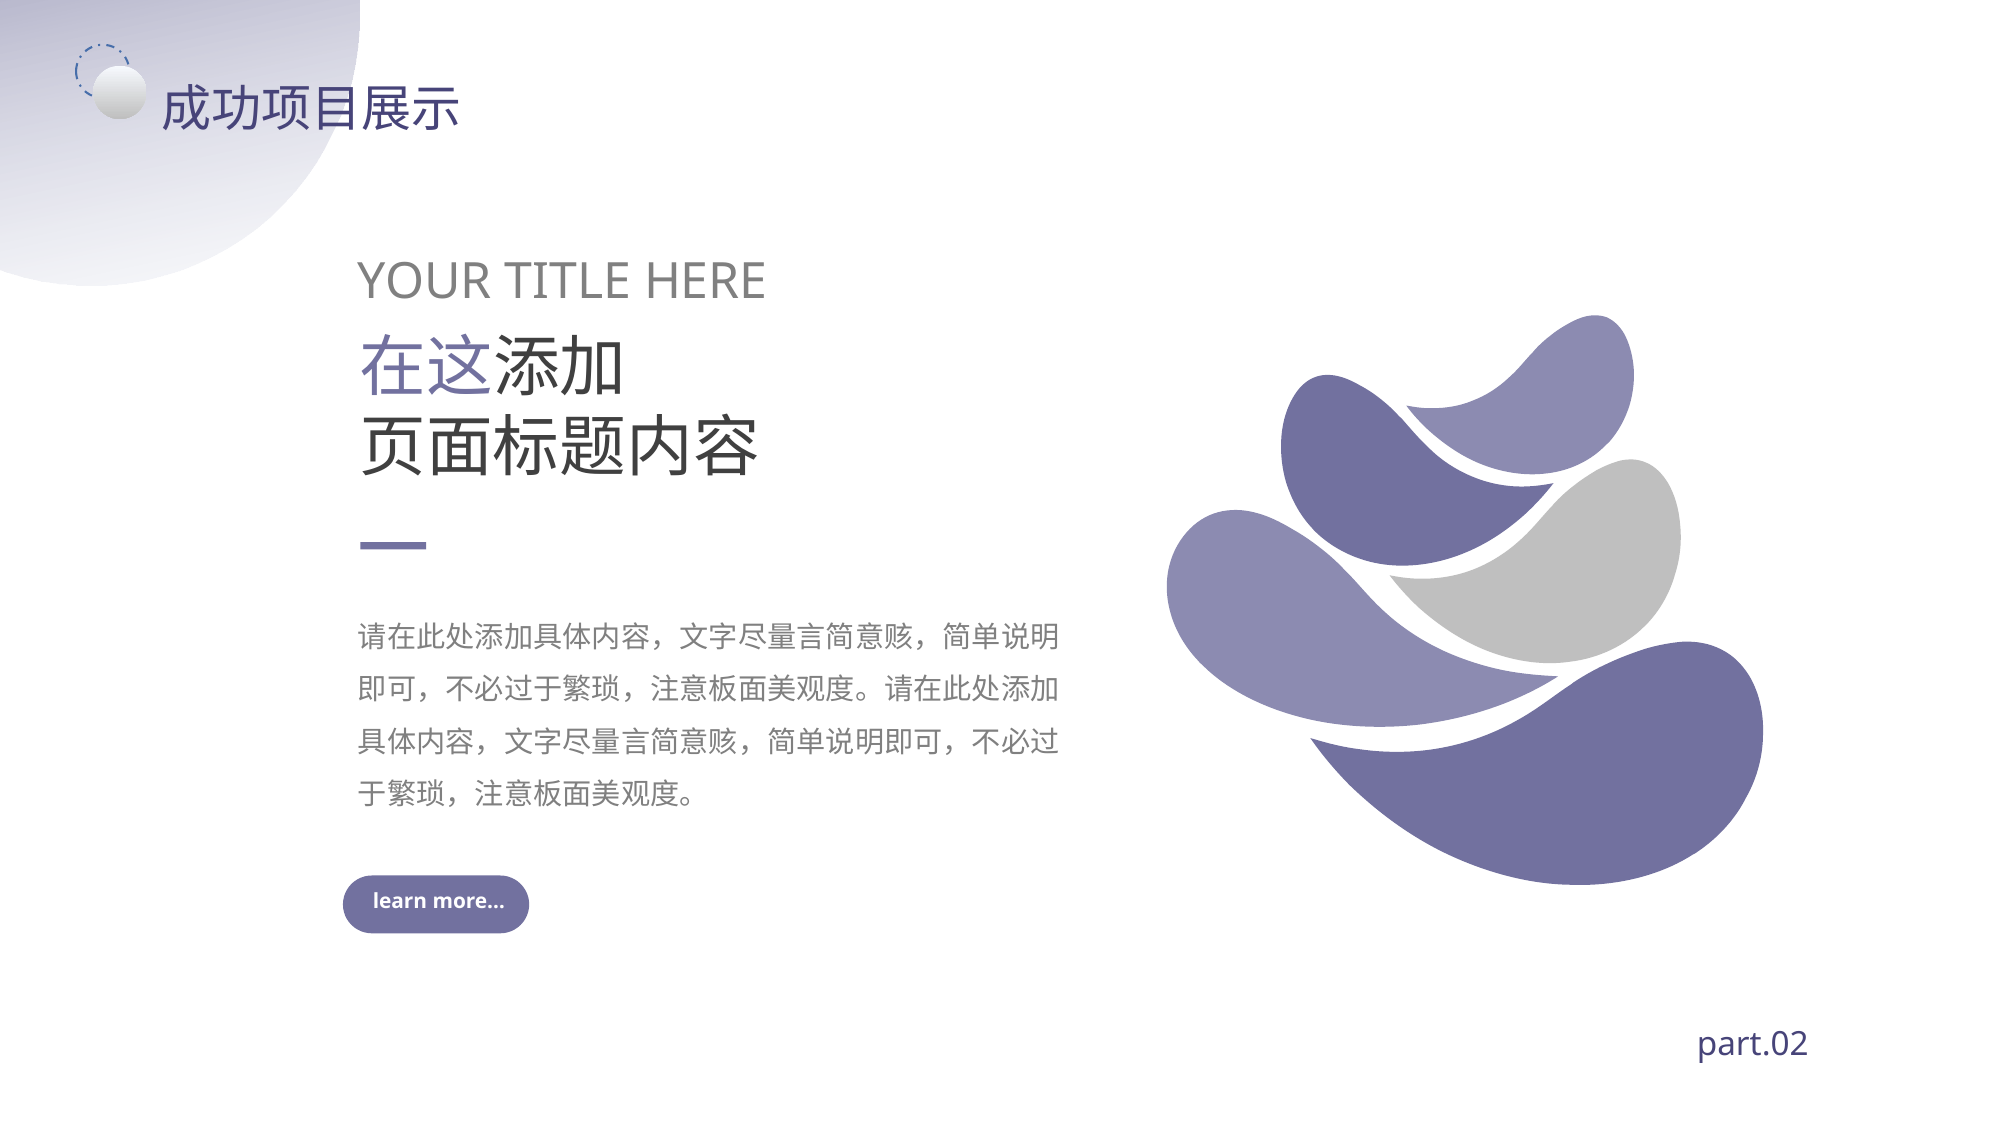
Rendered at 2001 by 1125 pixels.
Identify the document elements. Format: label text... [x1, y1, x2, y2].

text_box 在这添加 页面标题内容 [344, 316, 776, 492]
text_box [356, 875, 516, 880]
text_box YOUR TITLE HERE [342, 241, 866, 292]
text_box [92, 64, 146, 120]
text_box [0, 0, 361, 287]
text_box [1310, 641, 1764, 885]
text_box [359, 541, 427, 550]
text_box [75, 43, 130, 97]
text_box 成功项目展示 [146, 39, 625, 145]
text_box [1166, 509, 1559, 727]
text_box part.02 [1682, 994, 1916, 1070]
text_box [1281, 374, 1554, 566]
text_box learn more… [345, 880, 533, 921]
text_box [348, 921, 524, 934]
text_box [1406, 315, 1634, 475]
text_box [1389, 459, 1681, 664]
text_box 请在此处添加具体内容，文字尽量言简意赅，简单说明即可，不必过于繁琐，注意板面美观度。请在此处添加具体内容，文字尽量言简意赅，简单说明即可，不必过于繁琐，注意板面美观度。 [342, 593, 1079, 819]
